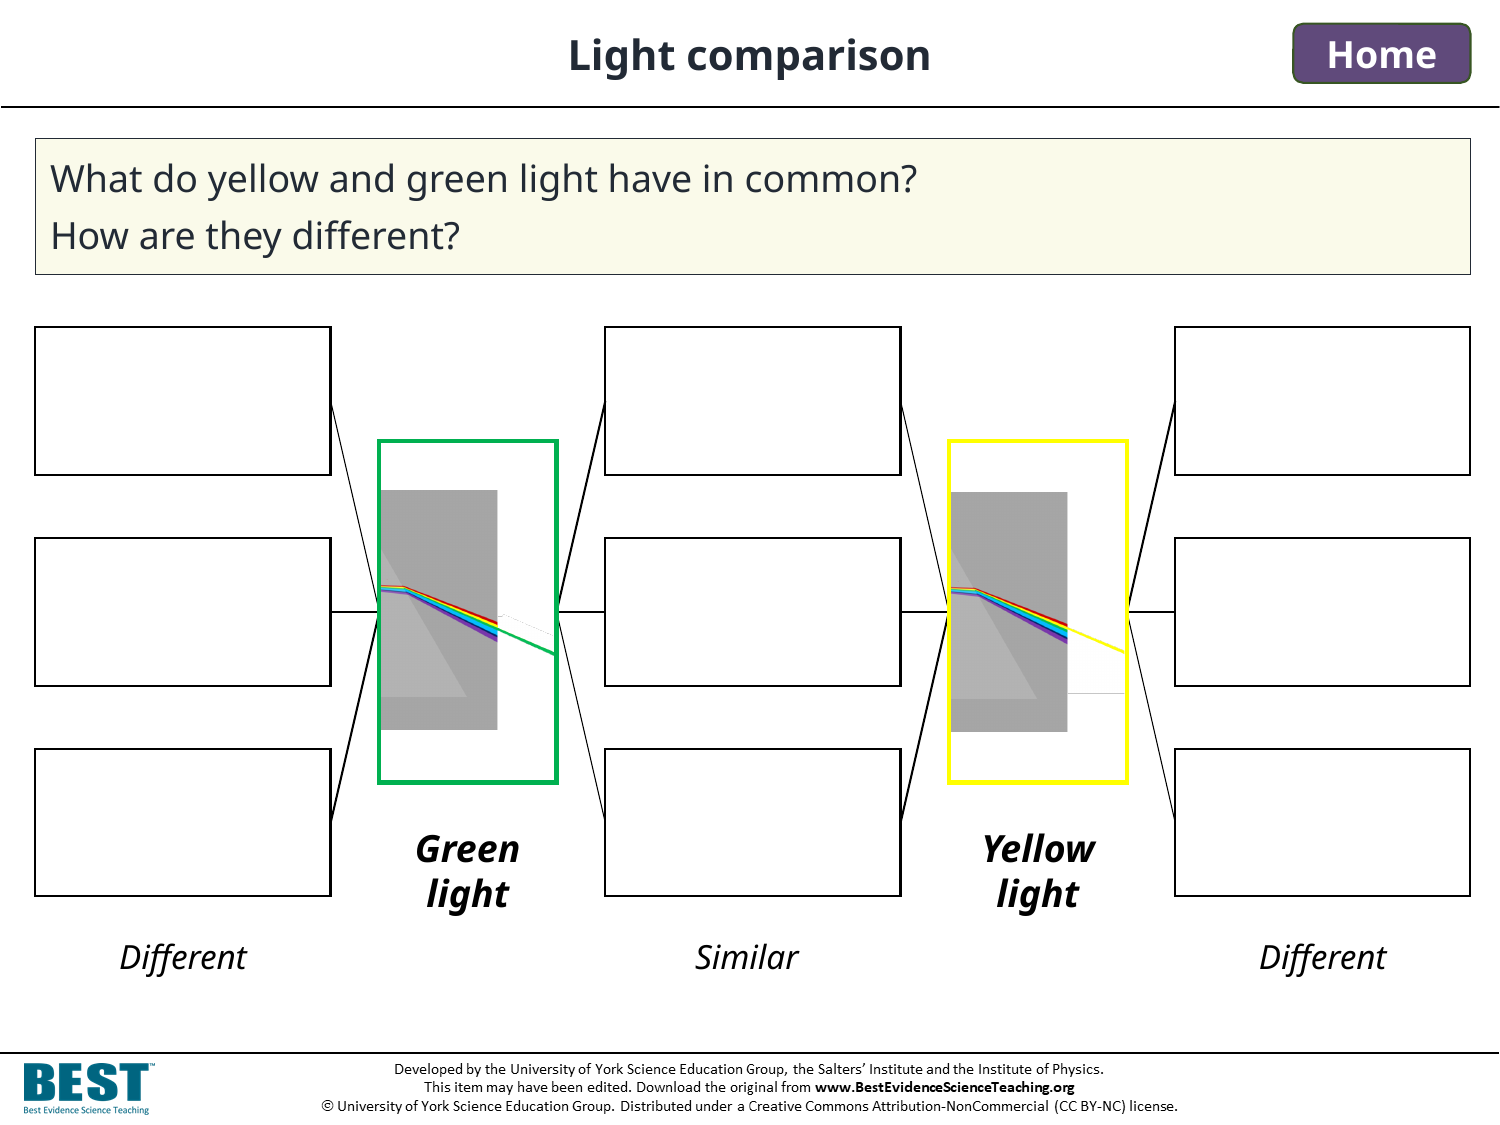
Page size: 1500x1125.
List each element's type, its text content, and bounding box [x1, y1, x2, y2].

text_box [35, 327, 1471, 985]
text_box Light comparison [26, 0, 1474, 106]
picture [0, 106, 1500, 1125]
text_box Home [1292, 22, 1472, 84]
